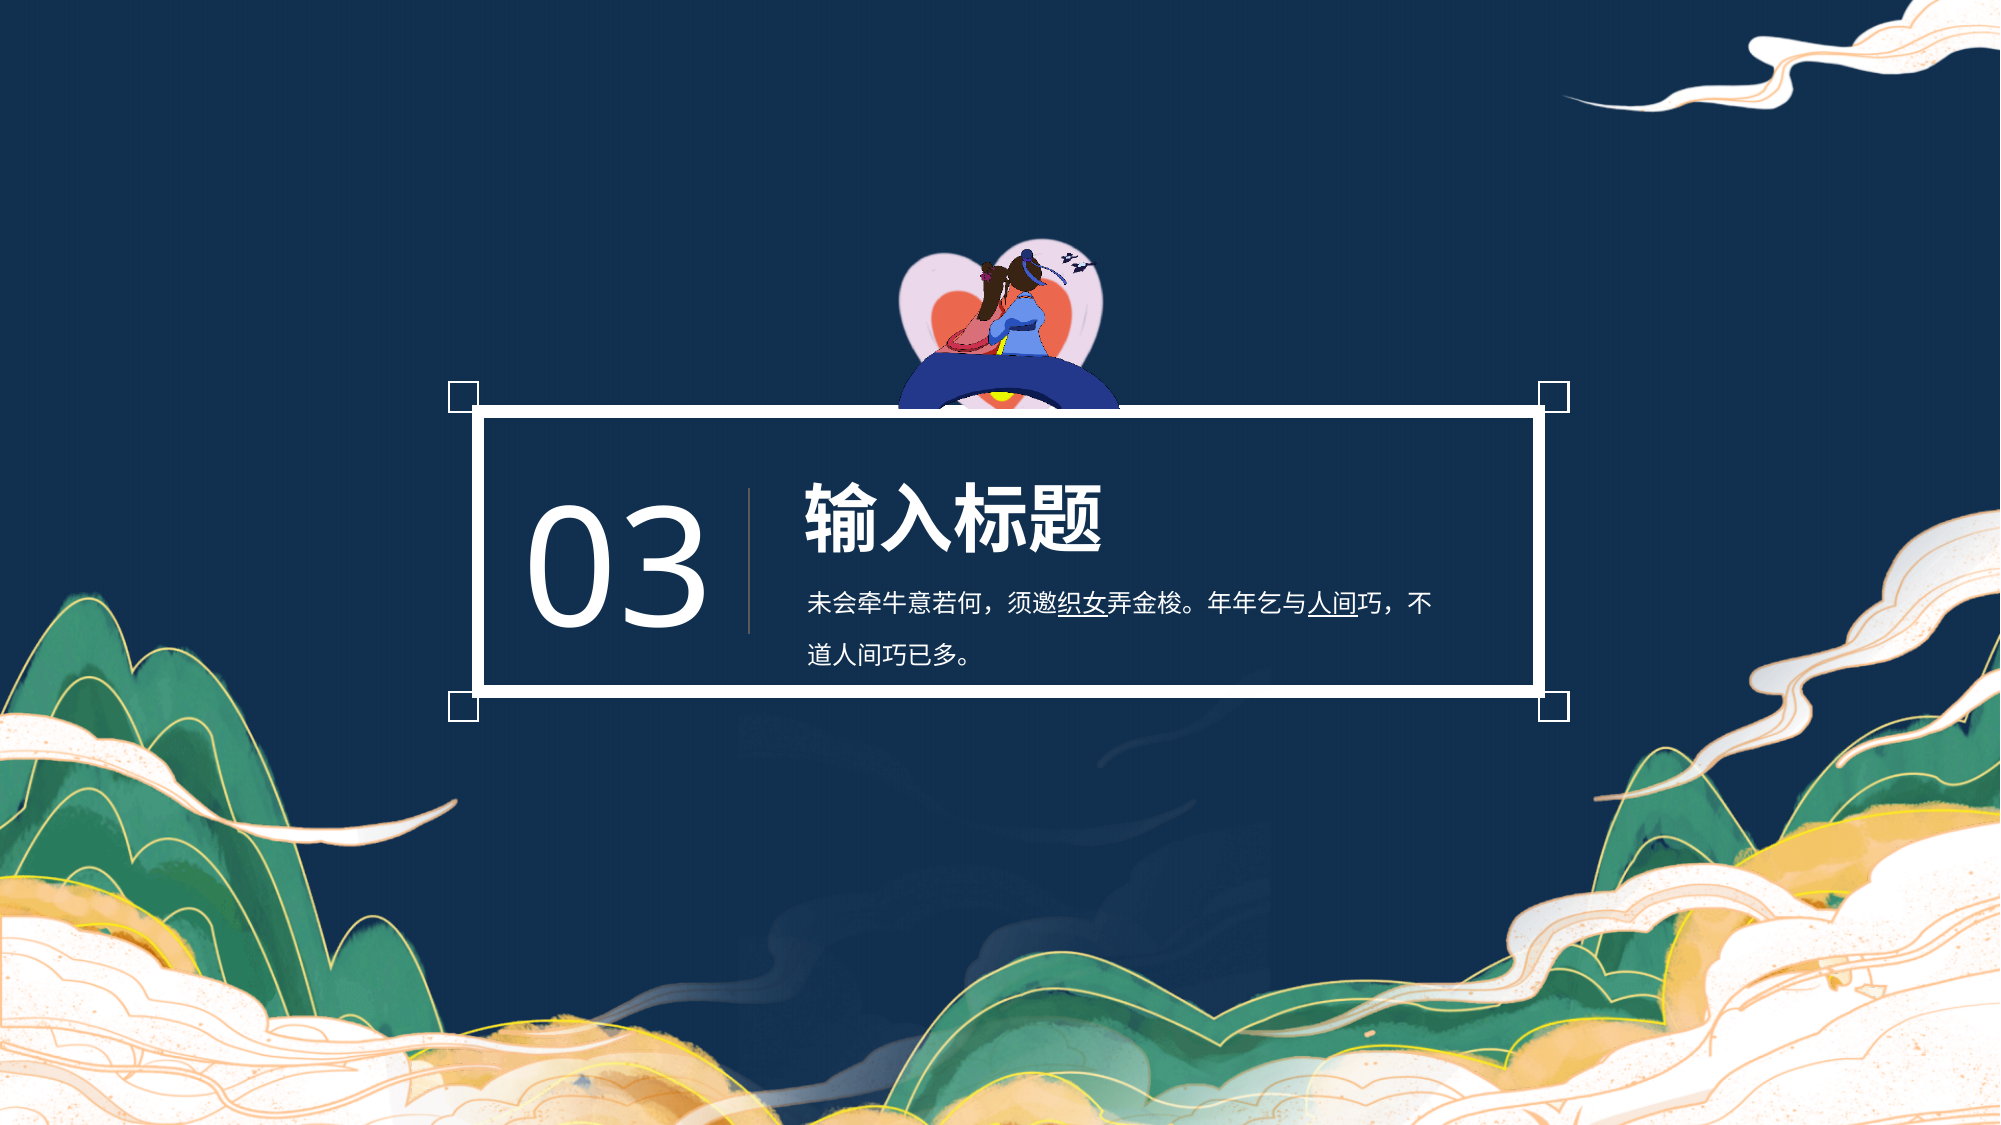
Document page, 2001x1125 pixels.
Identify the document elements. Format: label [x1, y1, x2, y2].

text_box [448, 382, 1569, 476]
text_box [0, 476, 2000, 1125]
picture [0, 0, 2000, 476]
